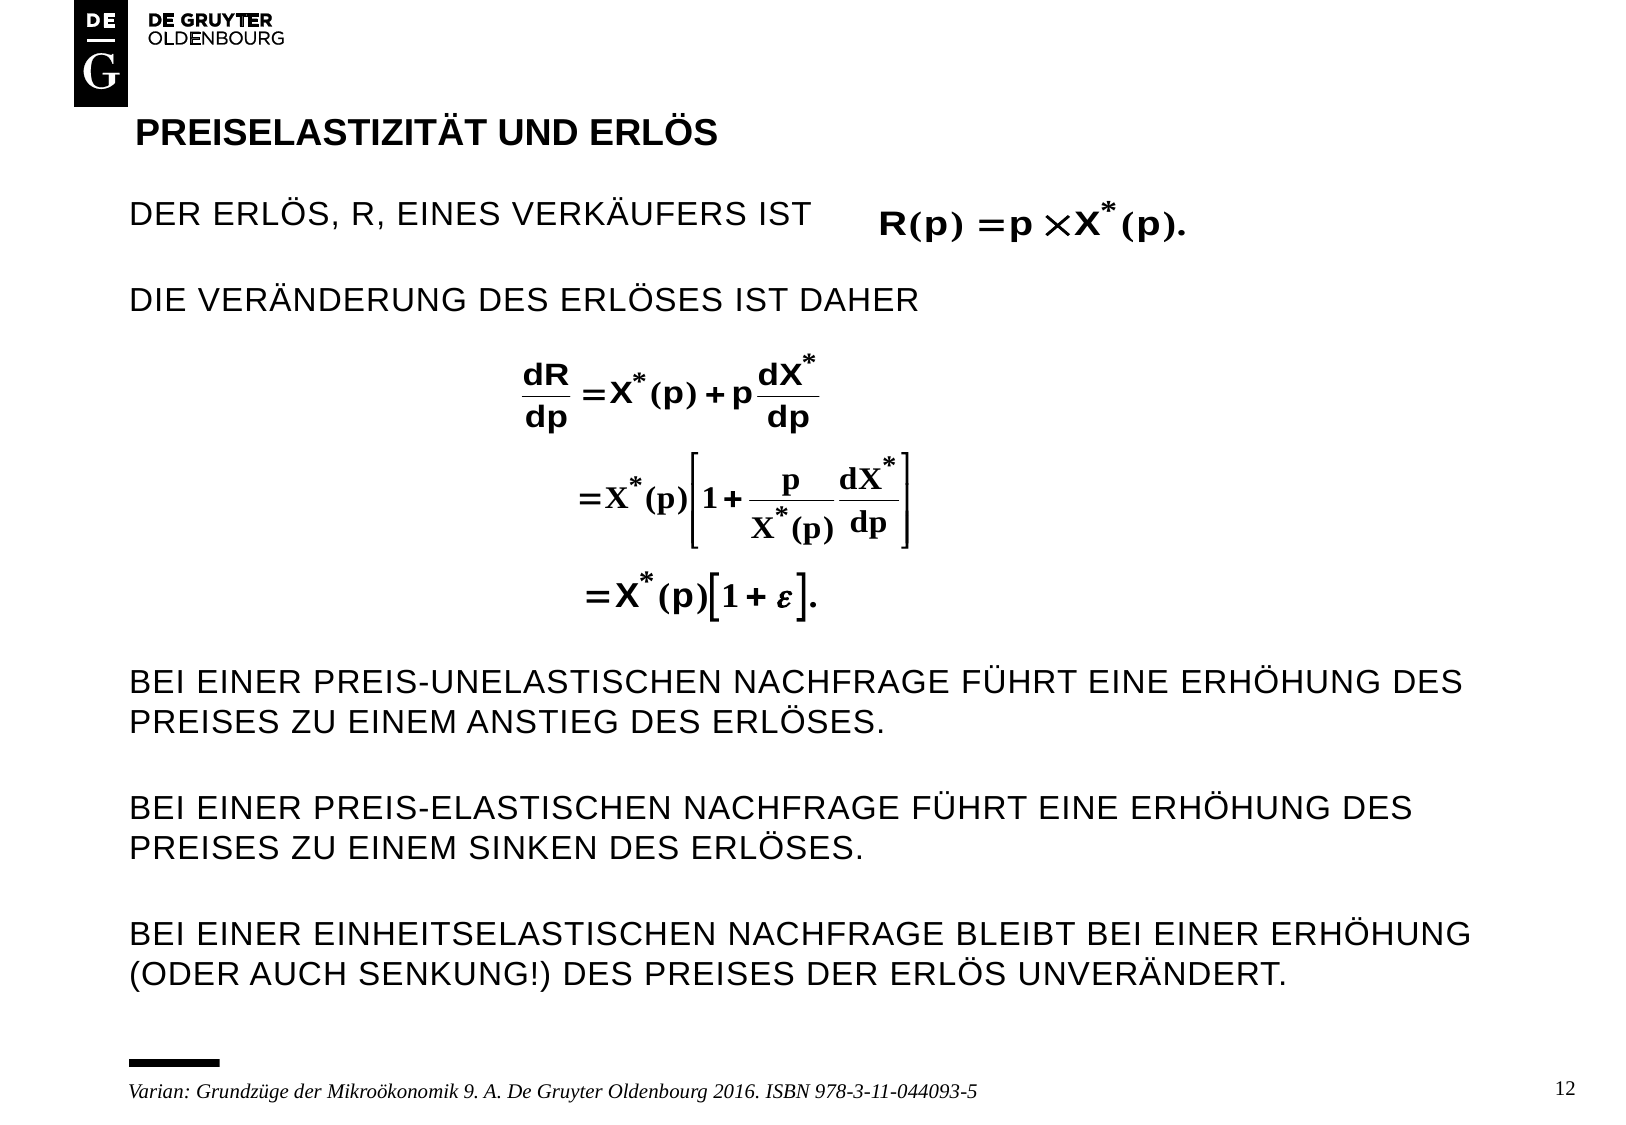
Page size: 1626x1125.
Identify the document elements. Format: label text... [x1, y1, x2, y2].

title PREISELASTIZITÄT UND ERLÖS [135, 107, 1562, 168]
slide_number 12 [1554, 1074, 1614, 1104]
list DER ERLÖS, R, EINES VERKÄUFERS IST DIE VERÄNDERUNG DES ERLÖSES IST DAHER BEI EINER PREIS-UNELASTISCHEN NACHFRAGE FÜHRT EINE ERHÖHUNG DES PREISES ZU EINEM ANSTIEG DES ERLÖSES. BEI EINER PREIS-ELASTISCHEN NACHFRAGE FÜHRT EINE ERHÖHUNG DES PREISES ZU EINEM SINKEN DES ERLÖSES. BEI EINER EINHEITSELASTISCHEN NACHFRAGE BLEIBT BEI EINER ERHÖHUNG (ODER AUCH SENKUNG!) DES PREISES DER ERLÖS UNVERÄNDERT. [129, 191, 1556, 1018]
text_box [580, 564, 819, 622]
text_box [877, 193, 1187, 245]
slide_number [128, 1077, 1539, 1108]
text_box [519, 347, 822, 436]
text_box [574, 449, 918, 551]
